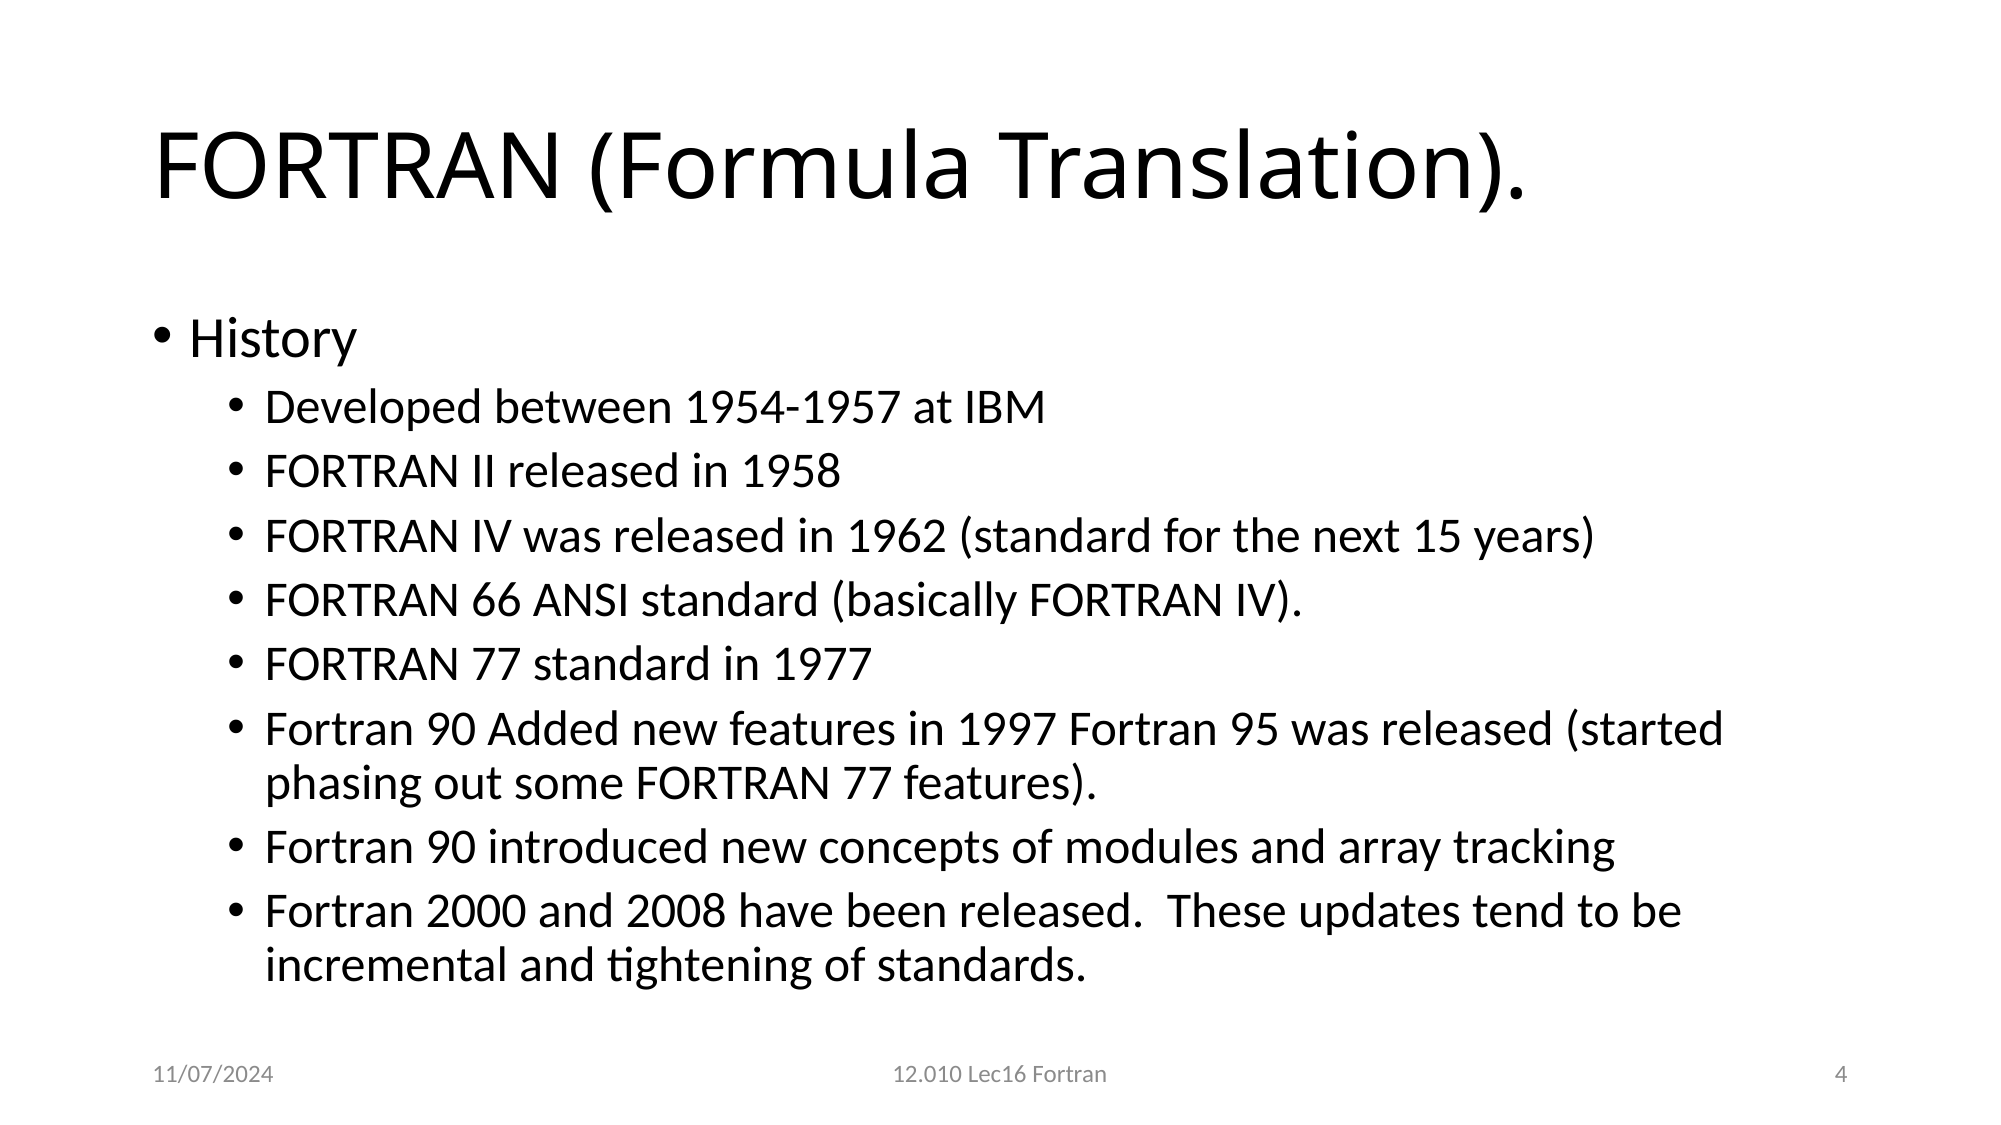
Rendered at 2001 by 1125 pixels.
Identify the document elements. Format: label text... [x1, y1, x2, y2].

list History Developed between 1954-1957 at IBM FORTRAN II released in 1958 FORTRAN IV was released in 1962 (standard for the next 15 years) FORTRAN 66 ANSI standard (basically FORTRAN IV). FORTRAN 77 standard in 1977 Fortran 90 Added new features in 1997 Fortran 95 was released (started phasing out some FORTRAN 77 features). Fortran 90 introduced new concepts of modules and array tracking Fortran 2000 and 2008 have been released. These updates tend to be incremental and tightening of standards. [137, 299, 1863, 1014]
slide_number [137, 1042, 588, 1103]
slide_number 4 [1412, 1042, 1863, 1103]
footer 12.010 Lec16 Fortran [662, 1042, 1338, 1103]
title FORTRAN (Formula Translation). [137, 59, 1863, 278]
